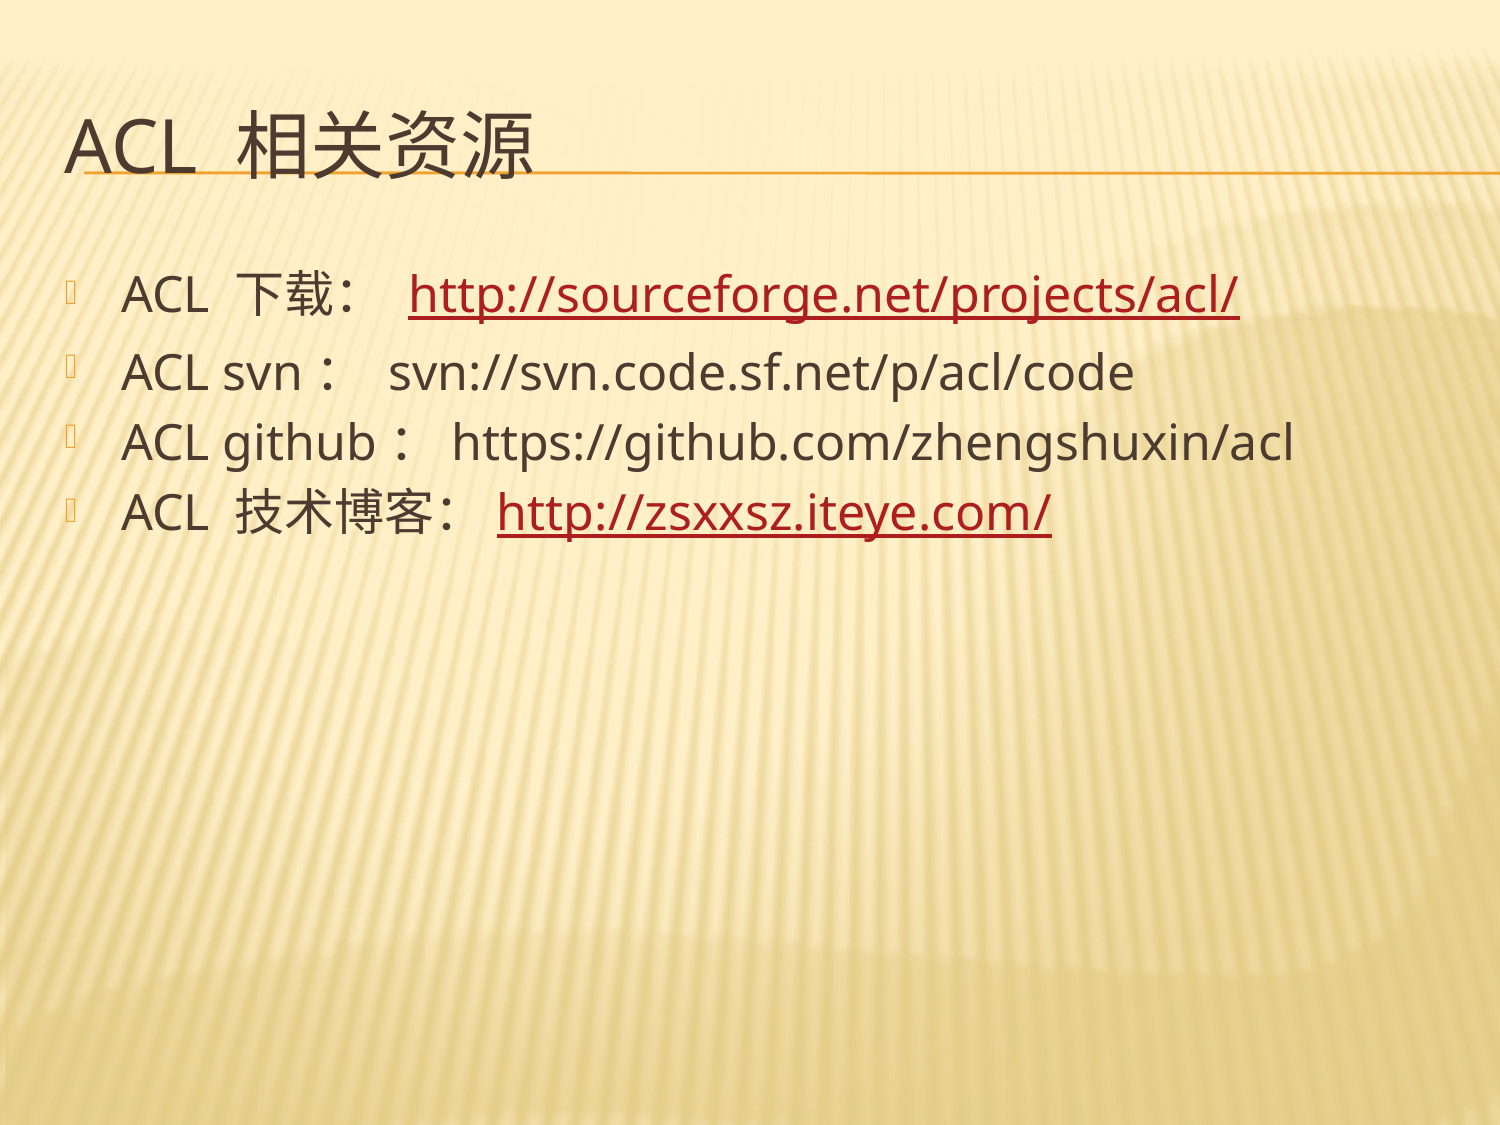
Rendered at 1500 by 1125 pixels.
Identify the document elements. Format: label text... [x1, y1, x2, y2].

title ACL 相关资源 [50, 75, 1475, 213]
list ACL 下载： http://sourceforge.net/projects/acl/ ACL svn： svn://svn.code.sf.net/p/acl/code ACL github：https://github.com/zhengshuxin/acl ACL 技术博客：http://zsxxsz.iteye.com/ [50, 254, 1475, 998]
